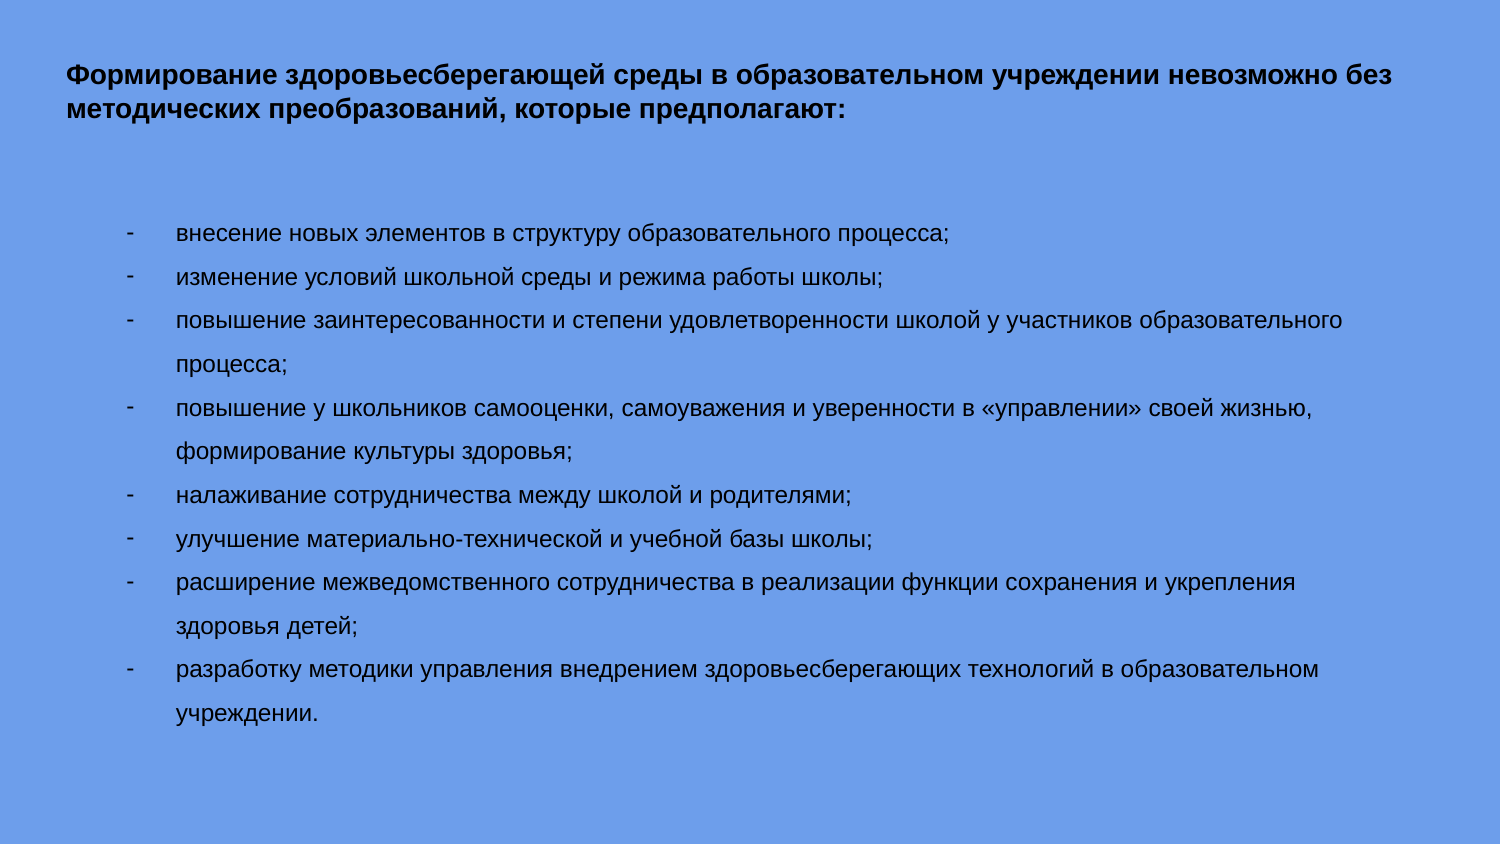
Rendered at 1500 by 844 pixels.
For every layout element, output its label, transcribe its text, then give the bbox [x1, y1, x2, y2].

list внесение новых элементов в структуру образовательного процесса; изменение условий школьной среды и режима работы школы; повышение заинтересованности и степени удовлетворенности школой у участников образовательного процесса; повышение у школьников самооценки, самоуважения и уверенности в «управлении» своей жизнью, формирование культуры здоровья; налаживание сотрудничества между школой и родителями; улучшение материально-технической и учебной базы школы; расширение межведомственного сотрудничества в реализации функции сохранения и укрепления здоровья детей; разработку методики управления внедрением здоровьесберегающих технологий в образовательном учреждении. [85, 187, 1415, 749]
title Формирование здоровьесберегающей среды в образовательном учреждении невозможно без методических преобразований, которые предполагают: [51, 41, 1449, 136]
